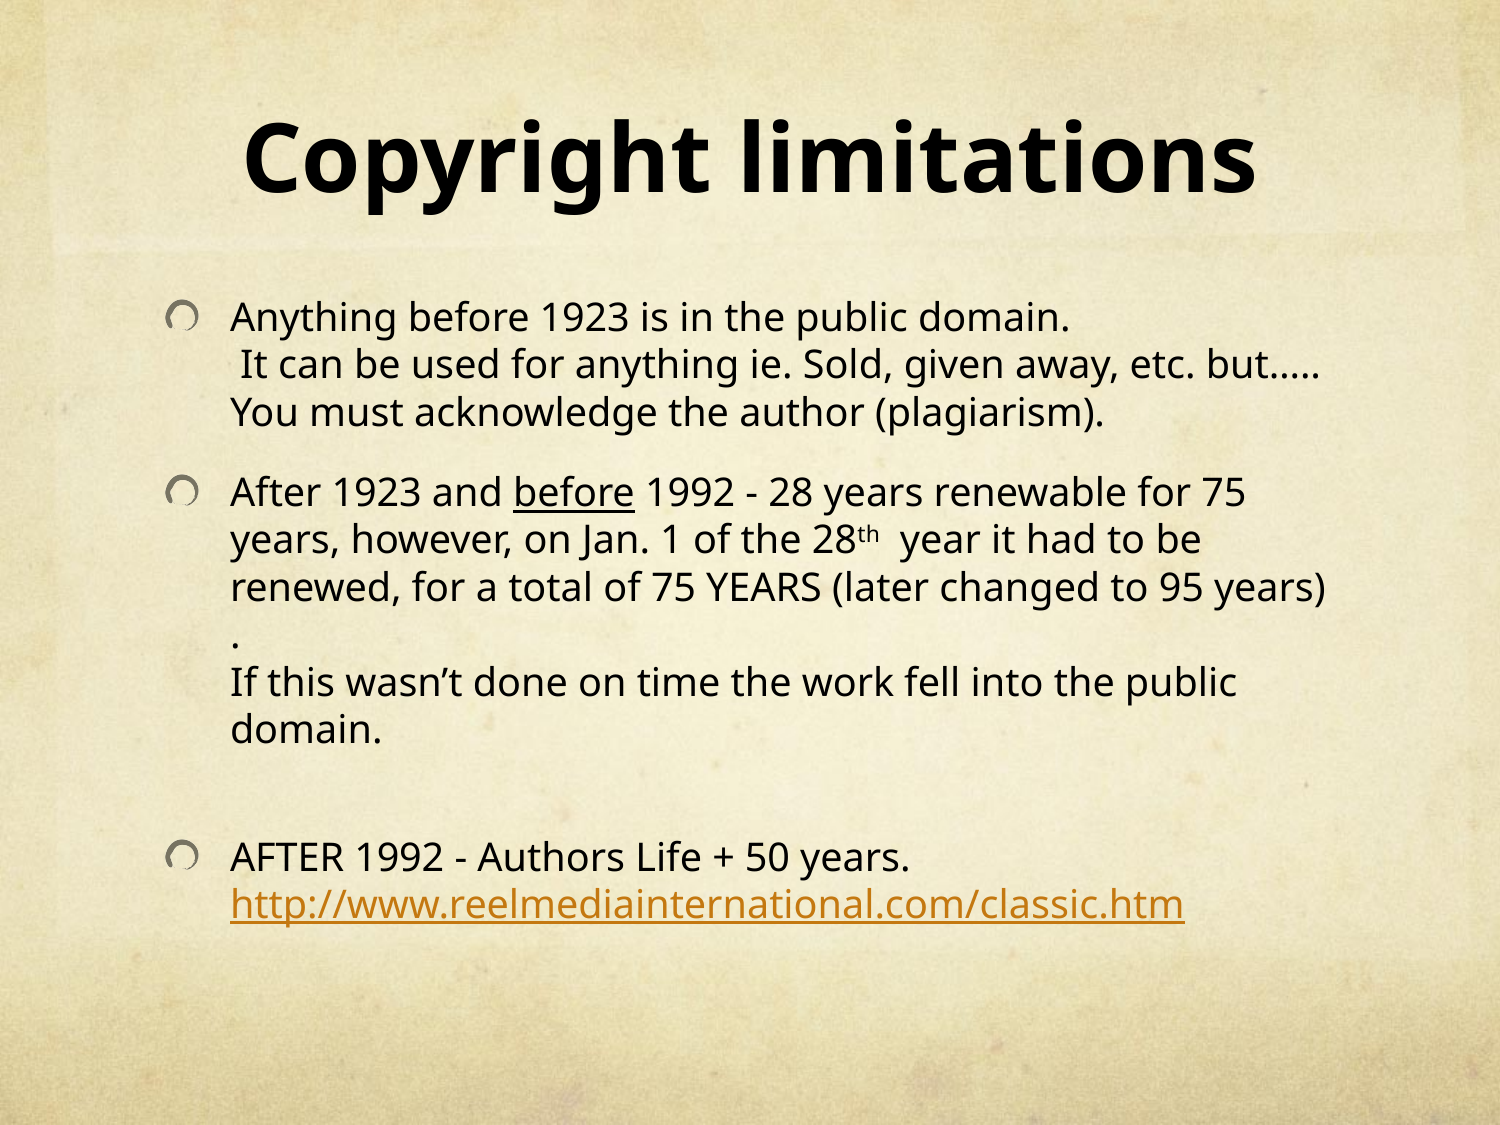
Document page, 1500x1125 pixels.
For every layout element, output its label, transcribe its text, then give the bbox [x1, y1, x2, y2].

picture [0, 0, 1500, 1125]
list Anything before 1923 is in the public domain. It can be used for anything ie. Sold, given away, etc. but….. You must acknowledge the author (plagiarism). After 1923 and before 1992 - 28 years renewable for 75 years, however, on Jan. 1 of the 28th year it had to be renewed, for a total of 75 YEARS (later changed to 95 years) . If this wasn’t done on time the work fell into the public domain. AFTER 1992 - Authors Life + 50 years. http://www.reelmediainternational.com/classic.htm [150, 284, 1350, 950]
title Copyright limitations [150, 82, 1350, 225]
